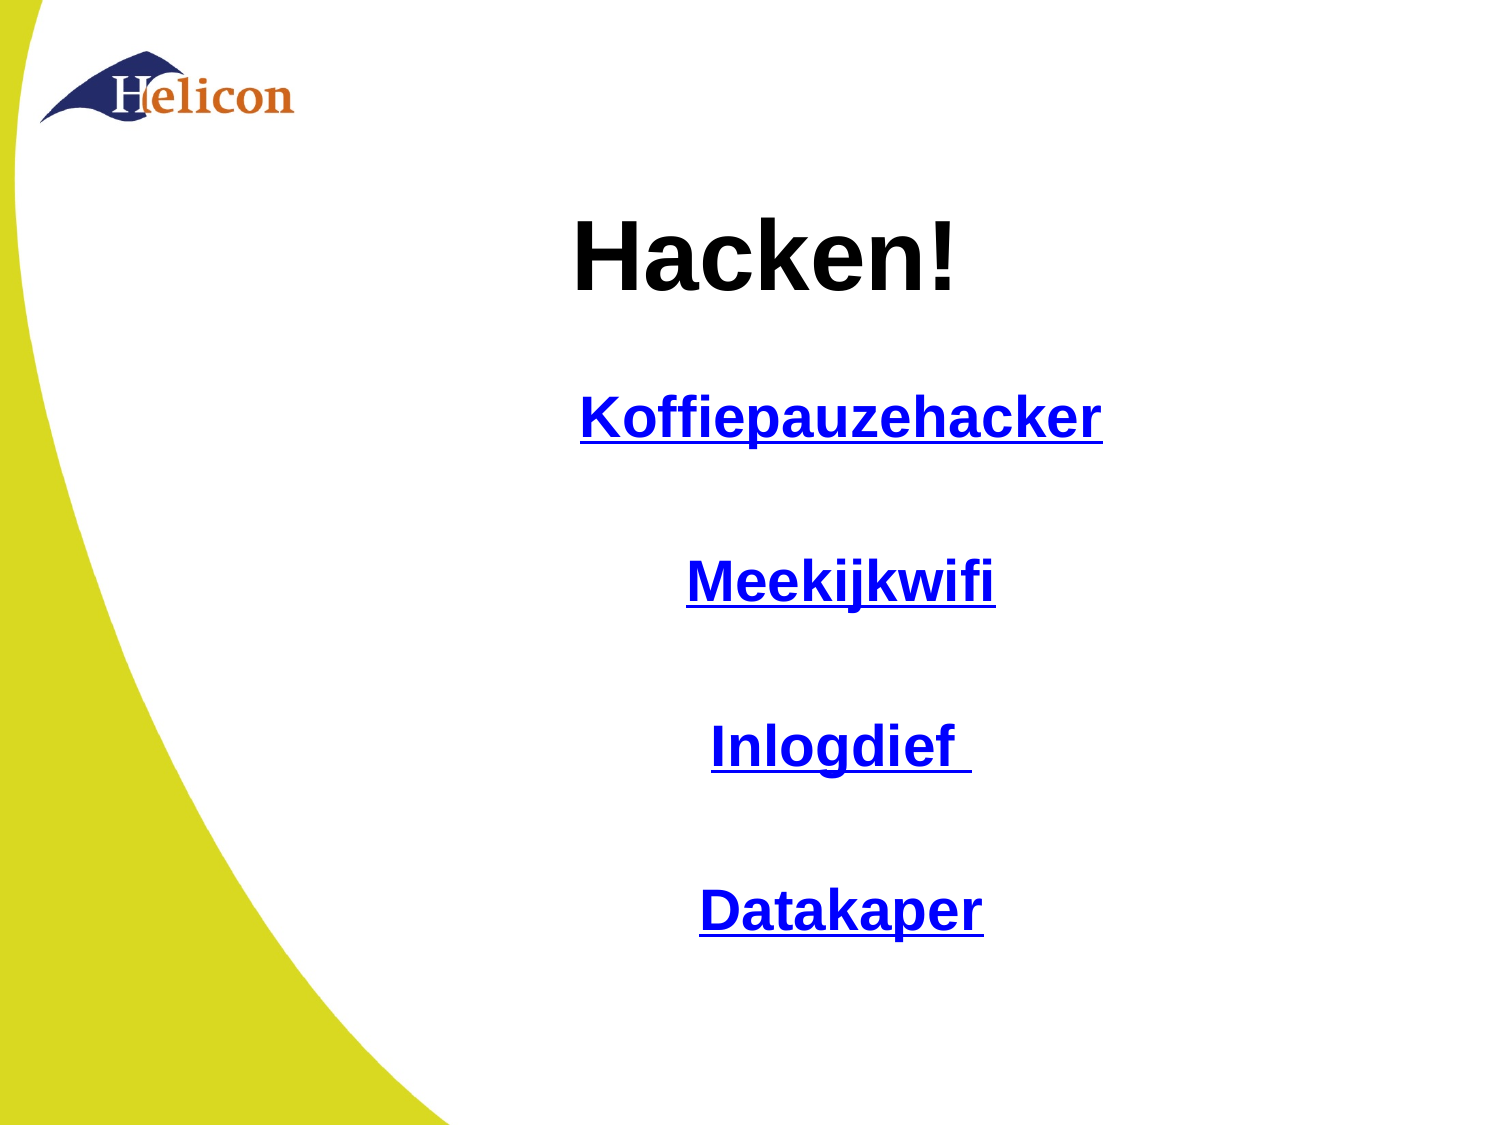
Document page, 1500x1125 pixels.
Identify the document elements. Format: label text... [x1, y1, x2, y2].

list Koffiepauzehacker Meekijkwifi Inlogdief Datakaper [395, 371, 1288, 1035]
picture [0, 0, 1500, 1125]
title Hacken! [118, 203, 1441, 299]
